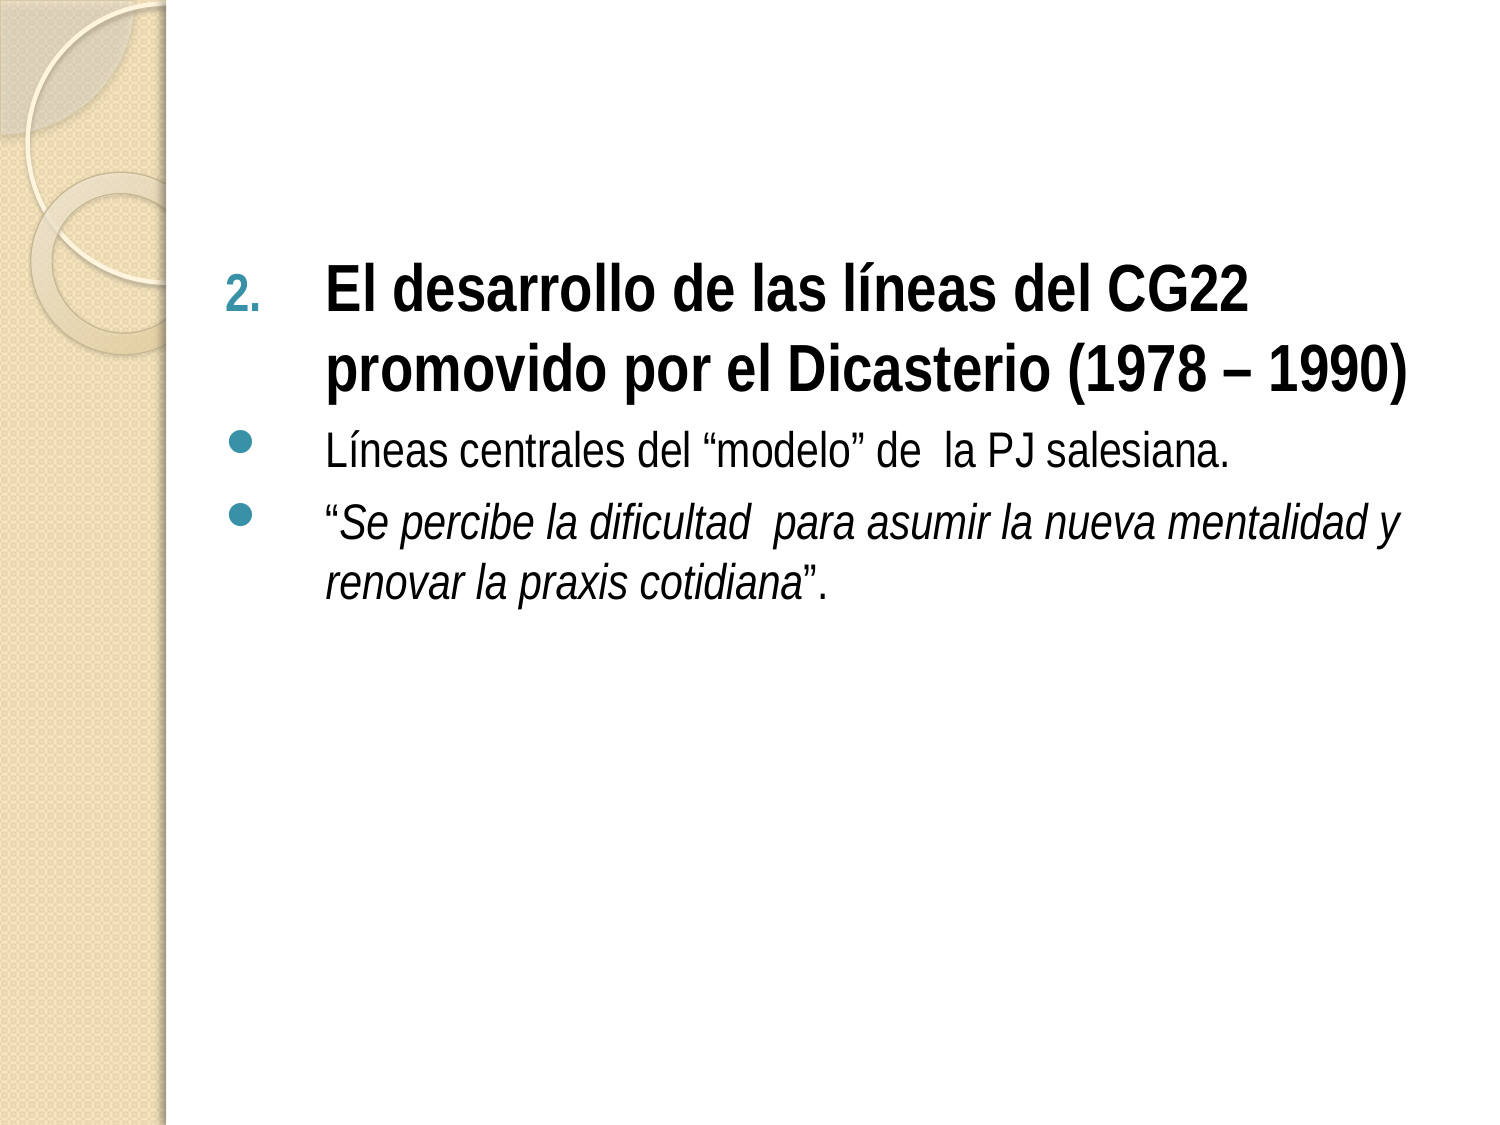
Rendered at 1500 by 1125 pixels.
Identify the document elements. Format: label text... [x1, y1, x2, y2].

list El desarrollo de las líneas del CG22 promovido por el Dicasterio (1978 – 1990) Líneas centrales del “modelo” de la PJ salesiana. “Se percibe la dificultad para asumir la nueva mentalidad y renovar la praxis cotidiana”. [210, 237, 1441, 692]
